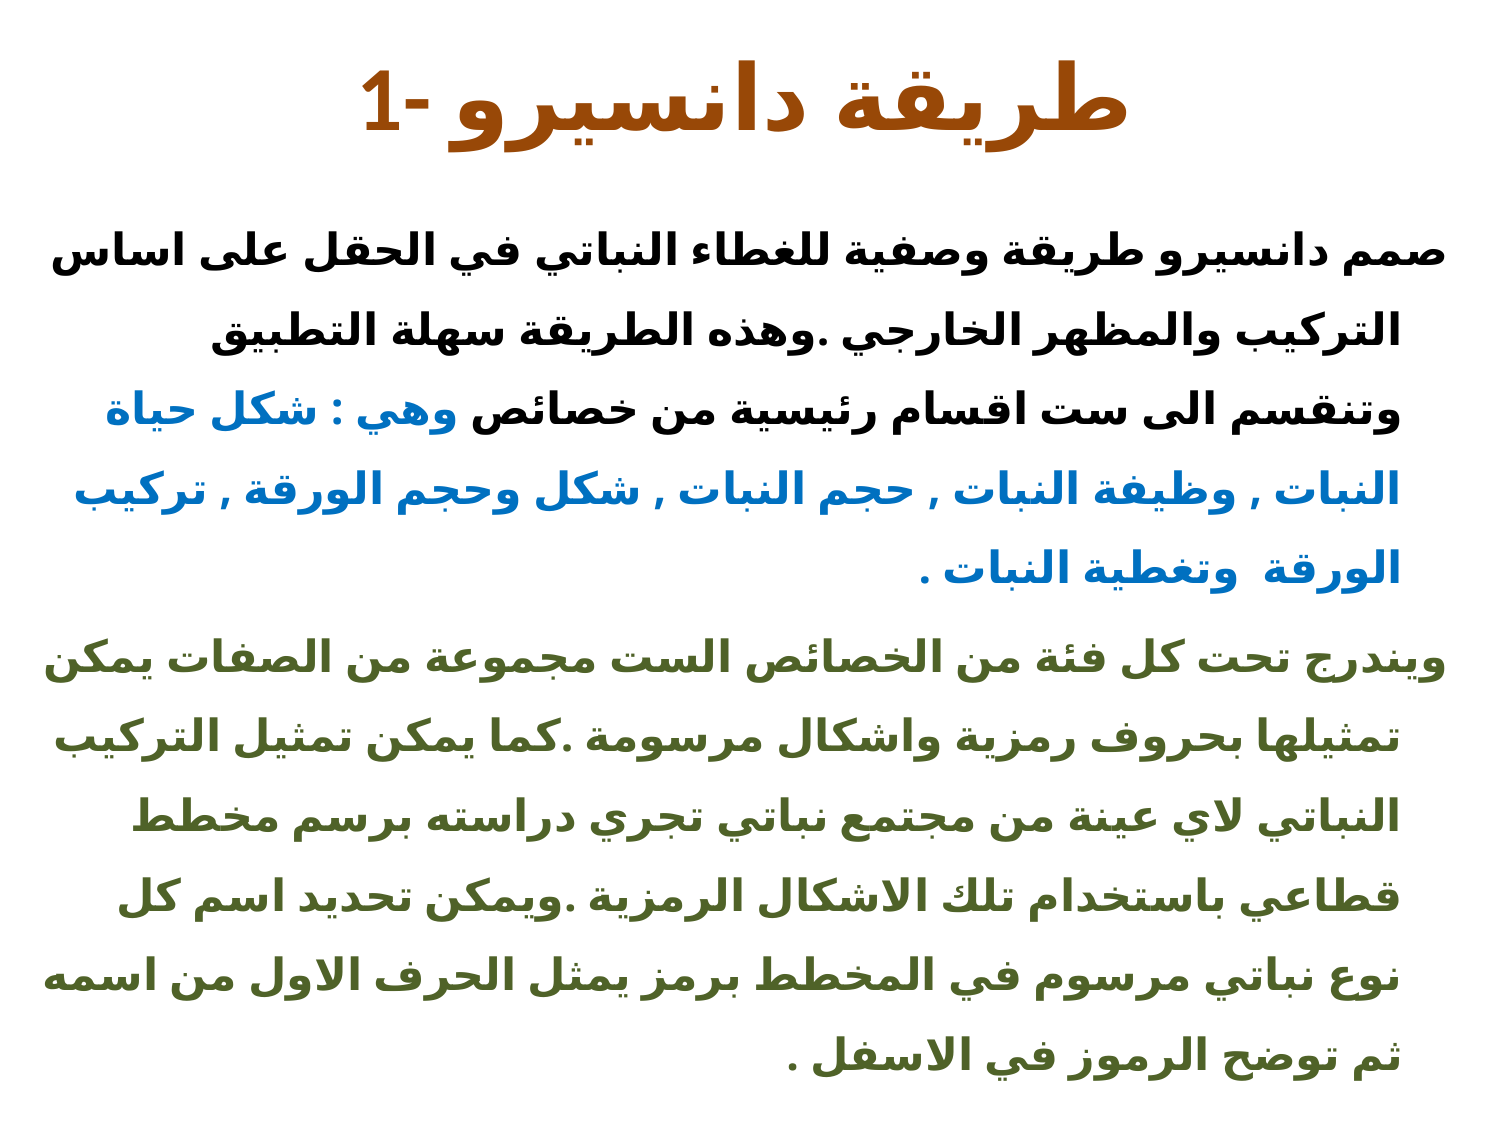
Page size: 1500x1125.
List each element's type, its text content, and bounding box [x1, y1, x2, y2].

list صمم دانسيرو طريقة وصفية للغطاء النباتي في الحقل على اساس التركيب والمظهر الخارجي .وهذه الطريقة سهلة التطبيق وتنقسم الى ست اقسام رئيسية من خصائص وهي : شكل حياة النبات , وظيفة النبات , حجم النبات , شكل وحجم الورقة , تركيب الورقة وتغطية النبات . ويندرج تحت كل فئة من الخصائص الست مجموعة من الصفات يمكن تمثيلها بحروف رمزية واشكال مرسومة .كما يمكن تمثيل التركيب النباتي لاي عينة من مجتمع نباتي تجري دراسته برسم مخطط قطاعي باستخدام تلك الاشكال الرمزية .ويمكن تحديد اسم كل نوع نباتي مرسوم في المخطط برمز يمثل الحرف الاول من اسمه ثم توضح الرموز في الاسفل . [23, 187, 1465, 1090]
title 1- طريقة دانسيرو [82, 0, 1432, 187]
